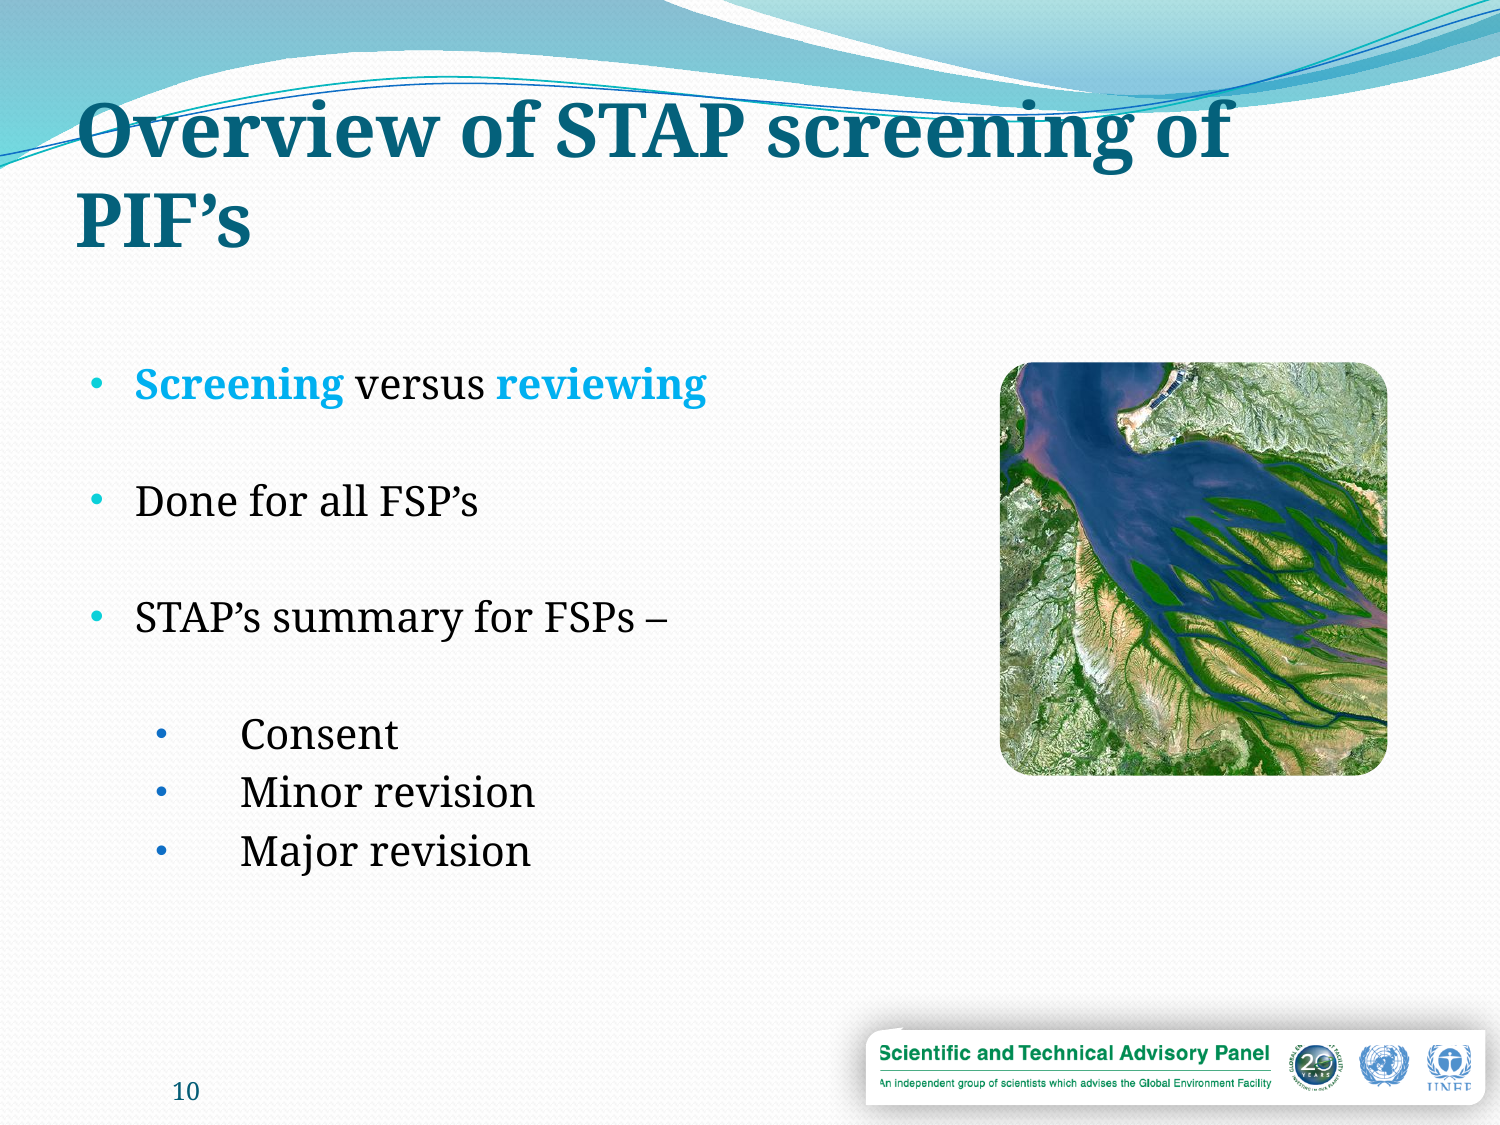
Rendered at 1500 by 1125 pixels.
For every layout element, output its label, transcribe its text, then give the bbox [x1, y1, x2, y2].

slide_number 10 [75, 1050, 200, 1110]
list Screening versus reviewing Done for all FSP’s STAP’s summary for FSPs – Consent Minor revision Major revision [75, 350, 1200, 908]
picture [872, 1037, 1479, 1099]
title Overview of STAP screening of PIF’s [75, 75, 1425, 263]
picture [999, 362, 1388, 776]
